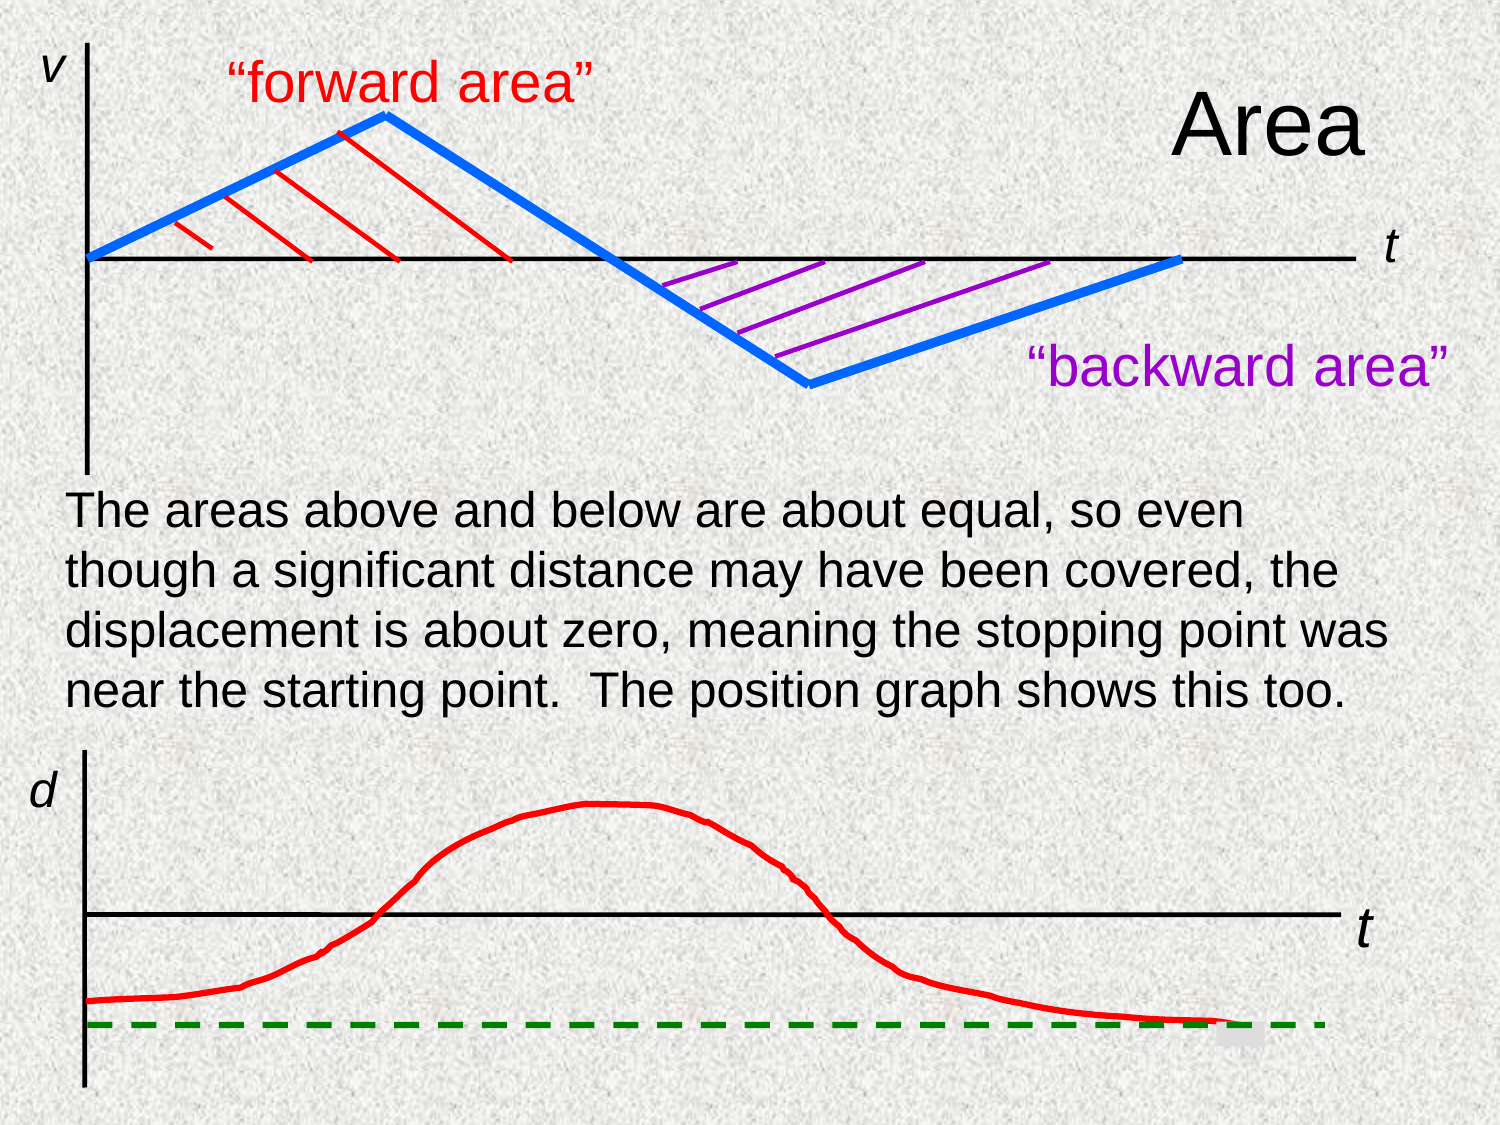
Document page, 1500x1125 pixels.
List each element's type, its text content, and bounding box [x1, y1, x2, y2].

picture [0, 0, 1500, 1125]
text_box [0, 749, 1451, 1088]
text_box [24, 24, 1466, 476]
text_box The areas above and below are about equal, so even though a significant distance may have been covered, the displacement is about zero, meaning the stopping point was near the starting point. The position graph shows this too. [50, 484, 1425, 725]
